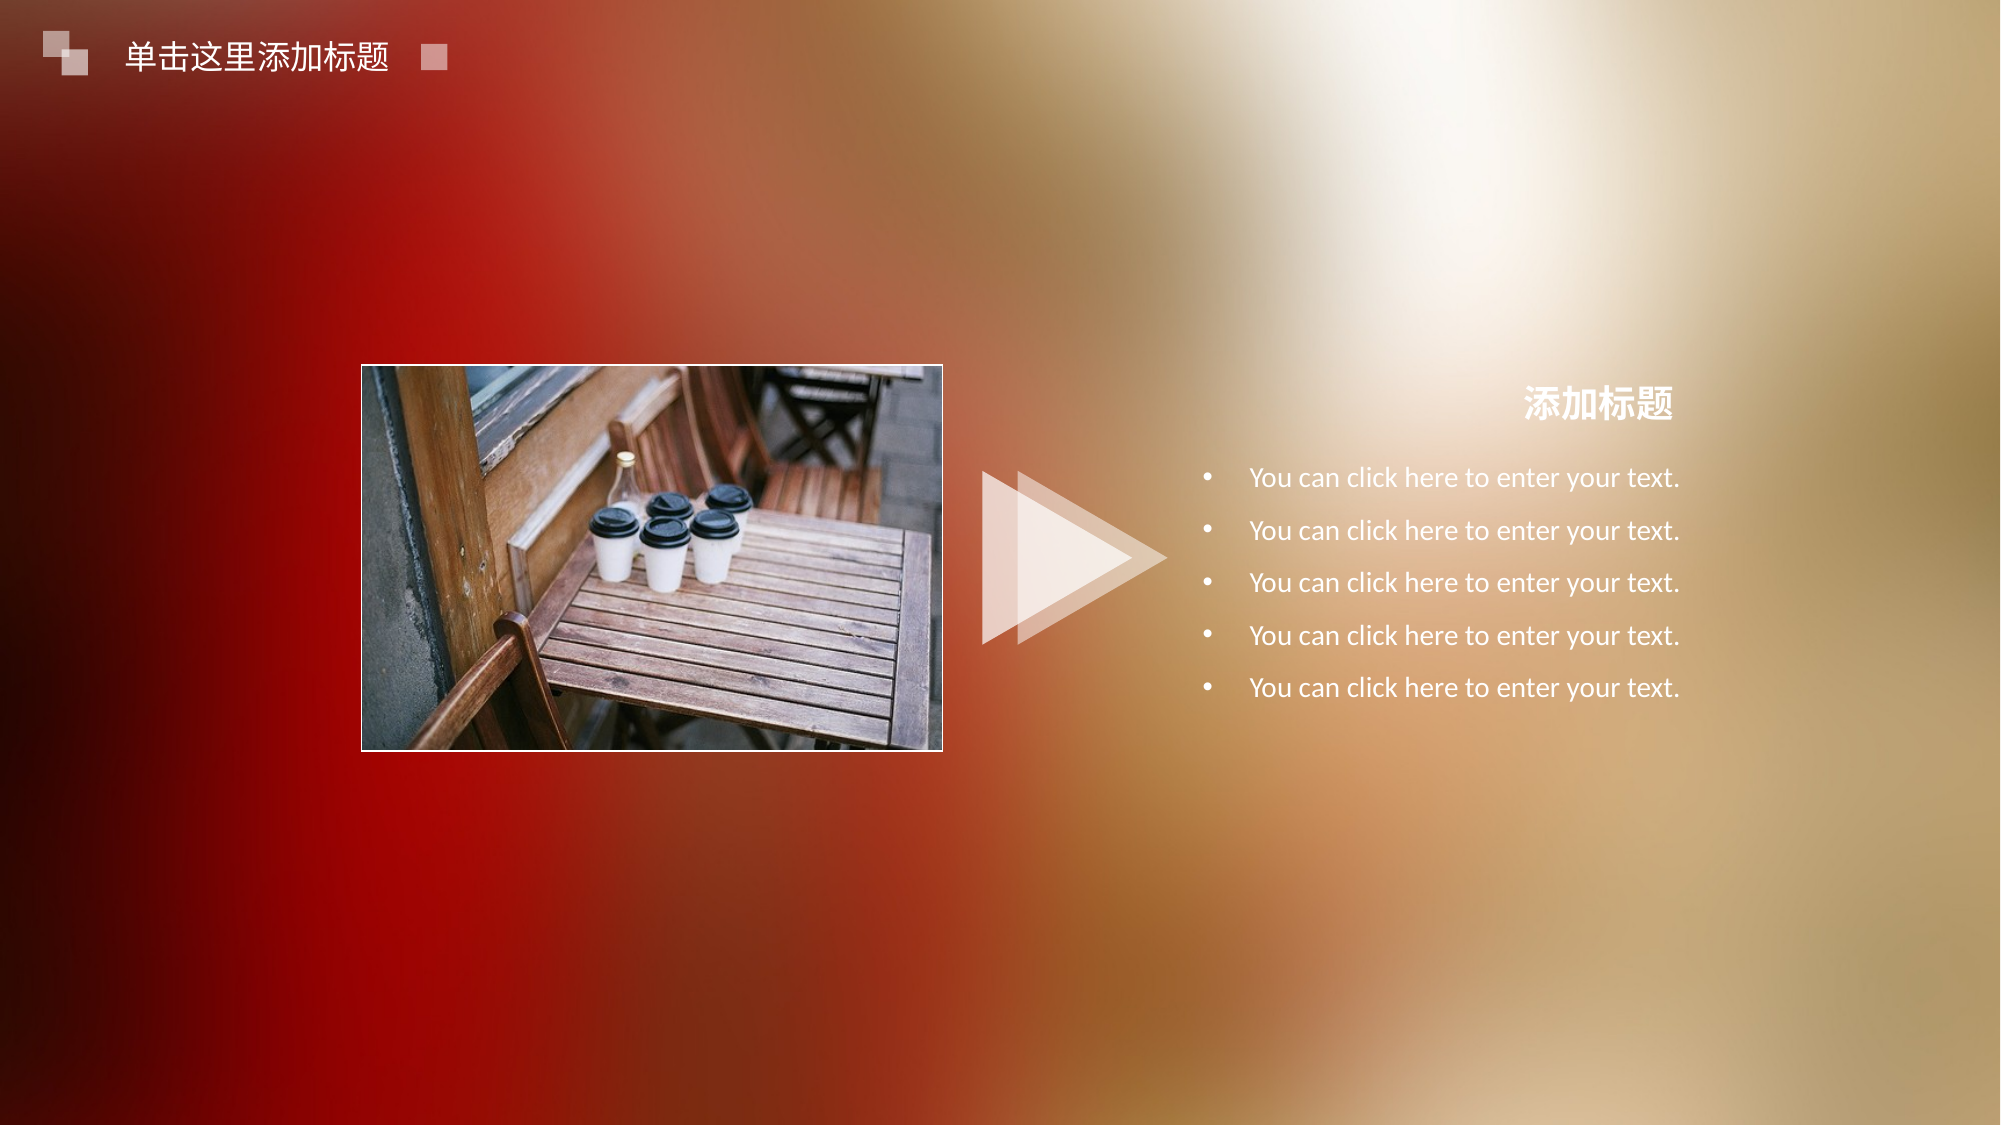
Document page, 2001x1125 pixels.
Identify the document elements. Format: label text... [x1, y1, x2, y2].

text_box You can click here to enter your text. You can click here to enter your text. You can click here to enter your text. You can click here to enter your text. You can click here to enter your text. [1187, 433, 1756, 711]
picture [0, 0, 2001, 1125]
text_box 添加标题 [1509, 373, 1689, 433]
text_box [42, 30, 448, 76]
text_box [981, 470, 1168, 645]
